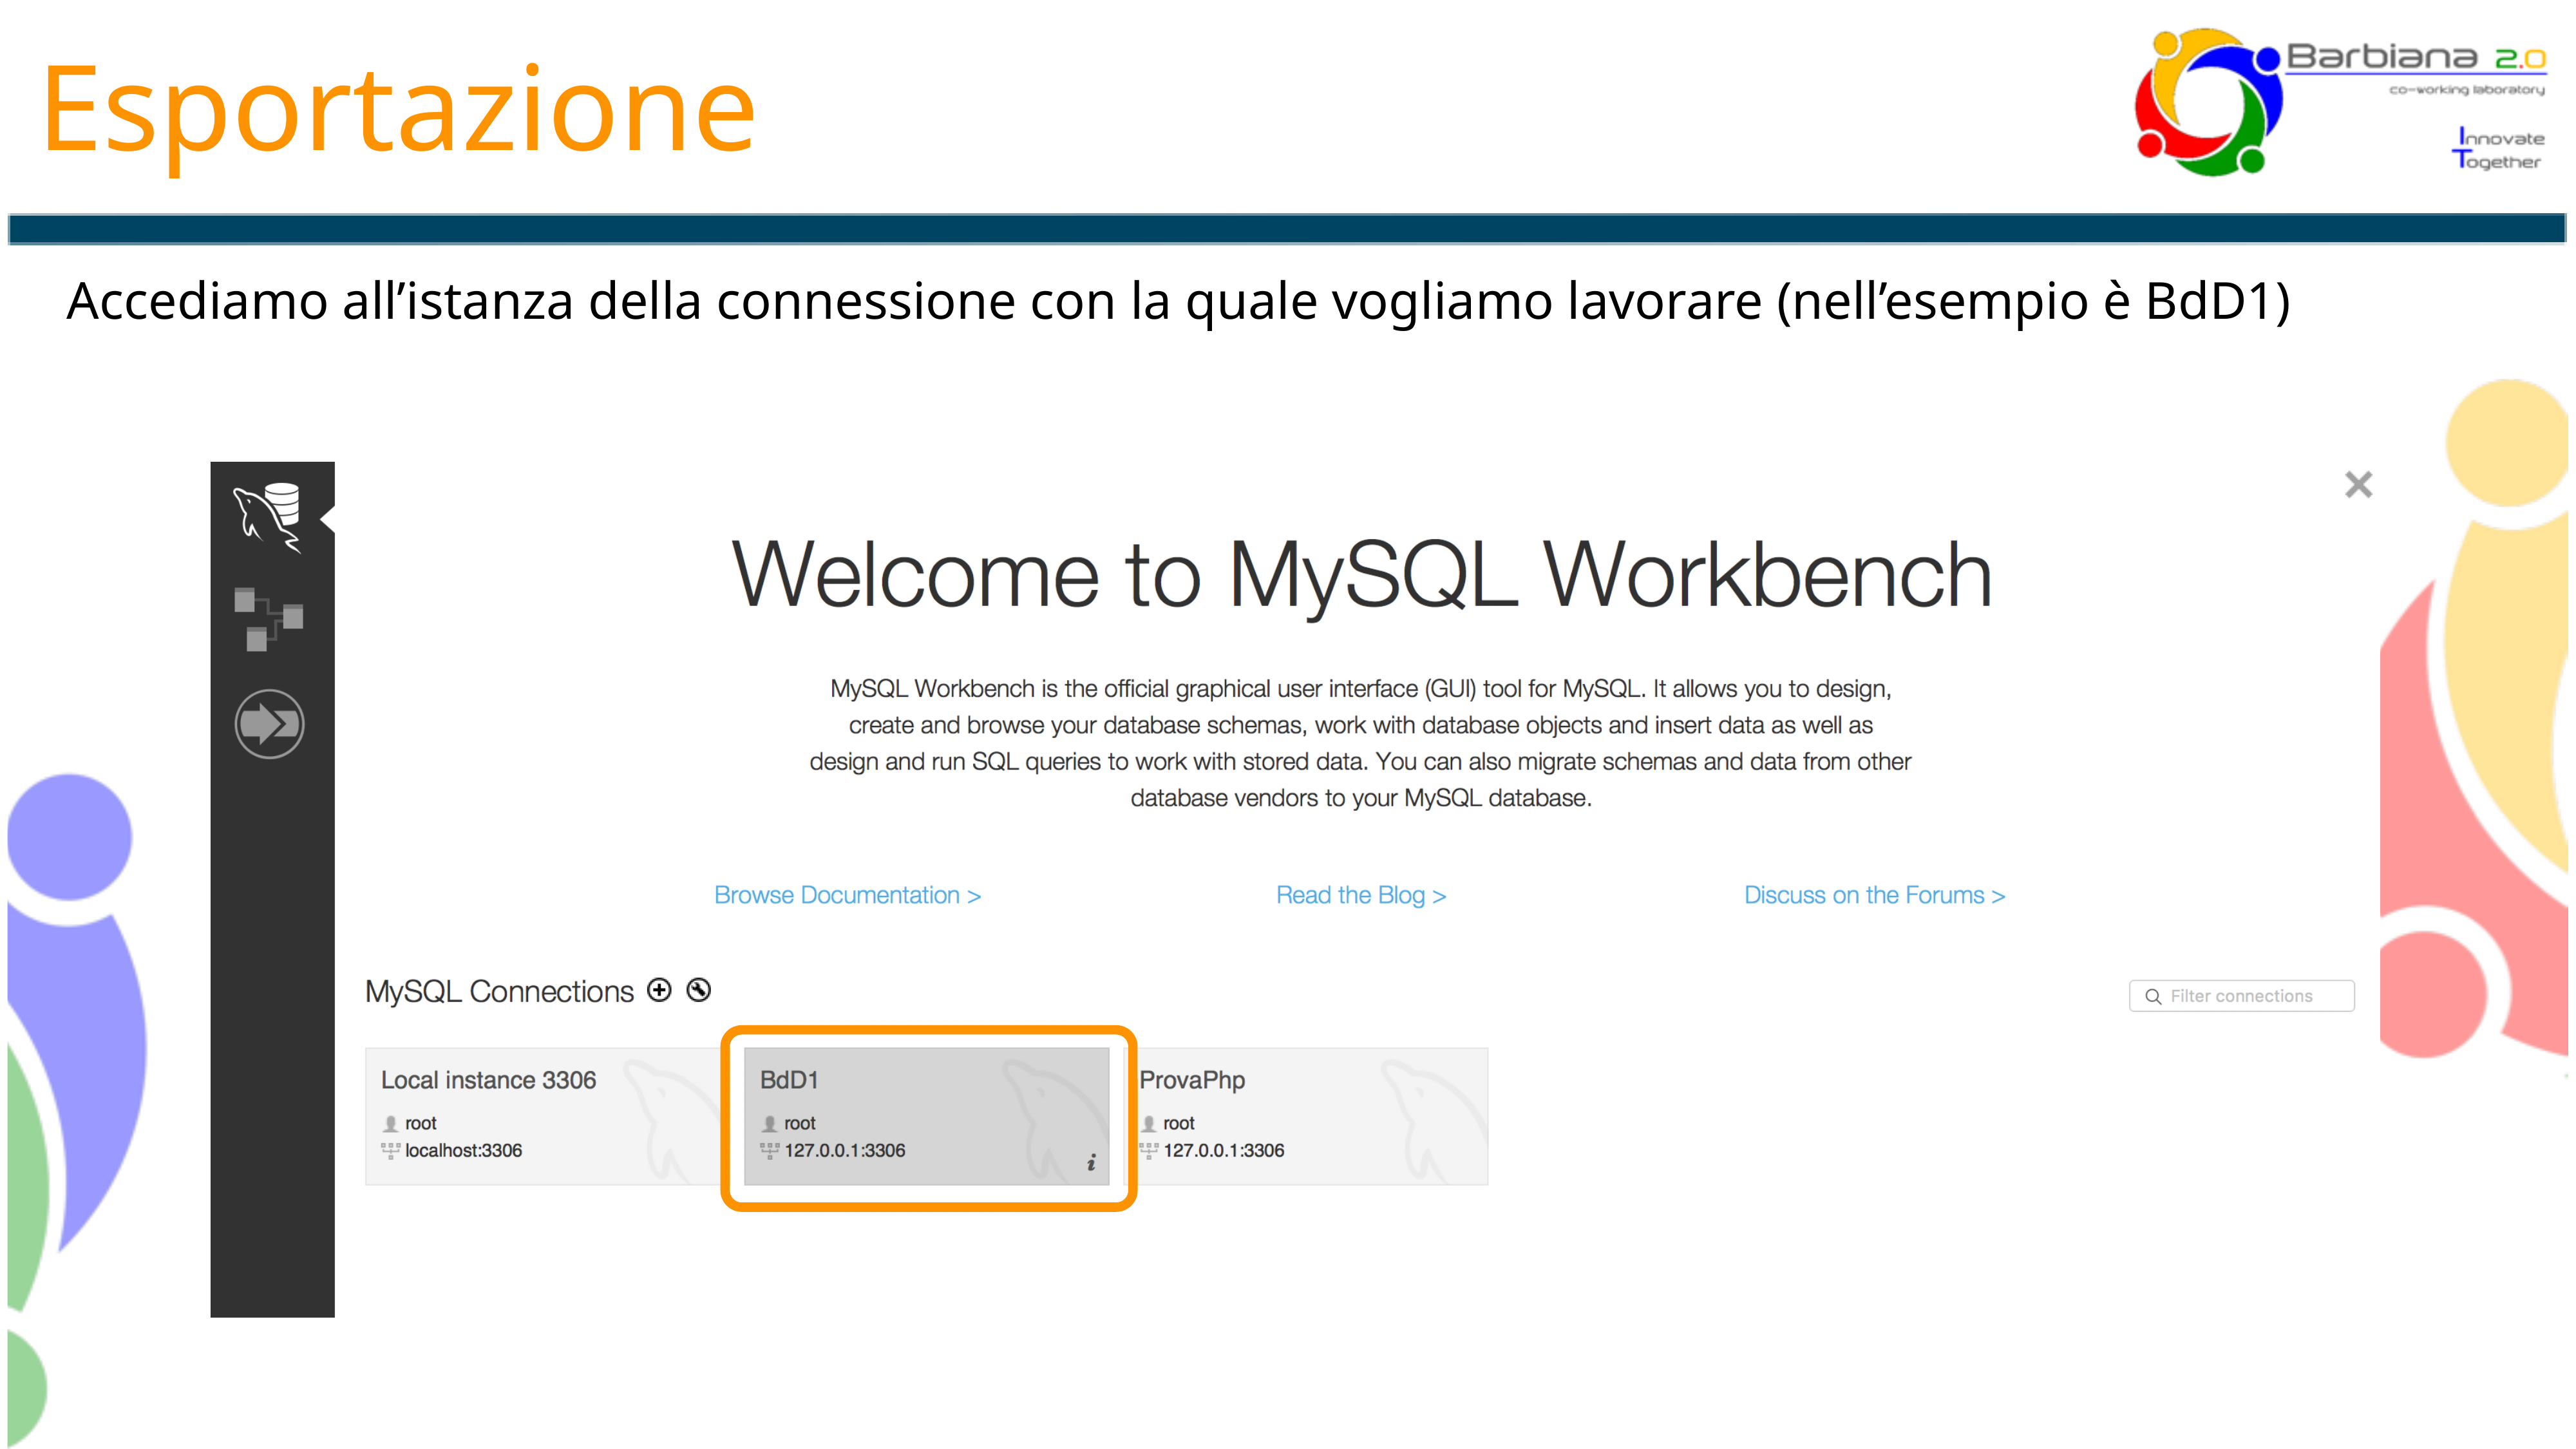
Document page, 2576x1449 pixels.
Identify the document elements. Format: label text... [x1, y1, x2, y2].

title Esportazione [31, 25, 2111, 180]
picture [2121, 9, 2568, 196]
picture [211, 364, 2568, 1318]
picture [7, 645, 158, 1449]
picture [8, 213, 2576, 245]
text_box Accediamo all’istanza della connessione con la quale vogliamo lavorare (nell’esempio è BdD1) [61, 263, 2392, 335]
